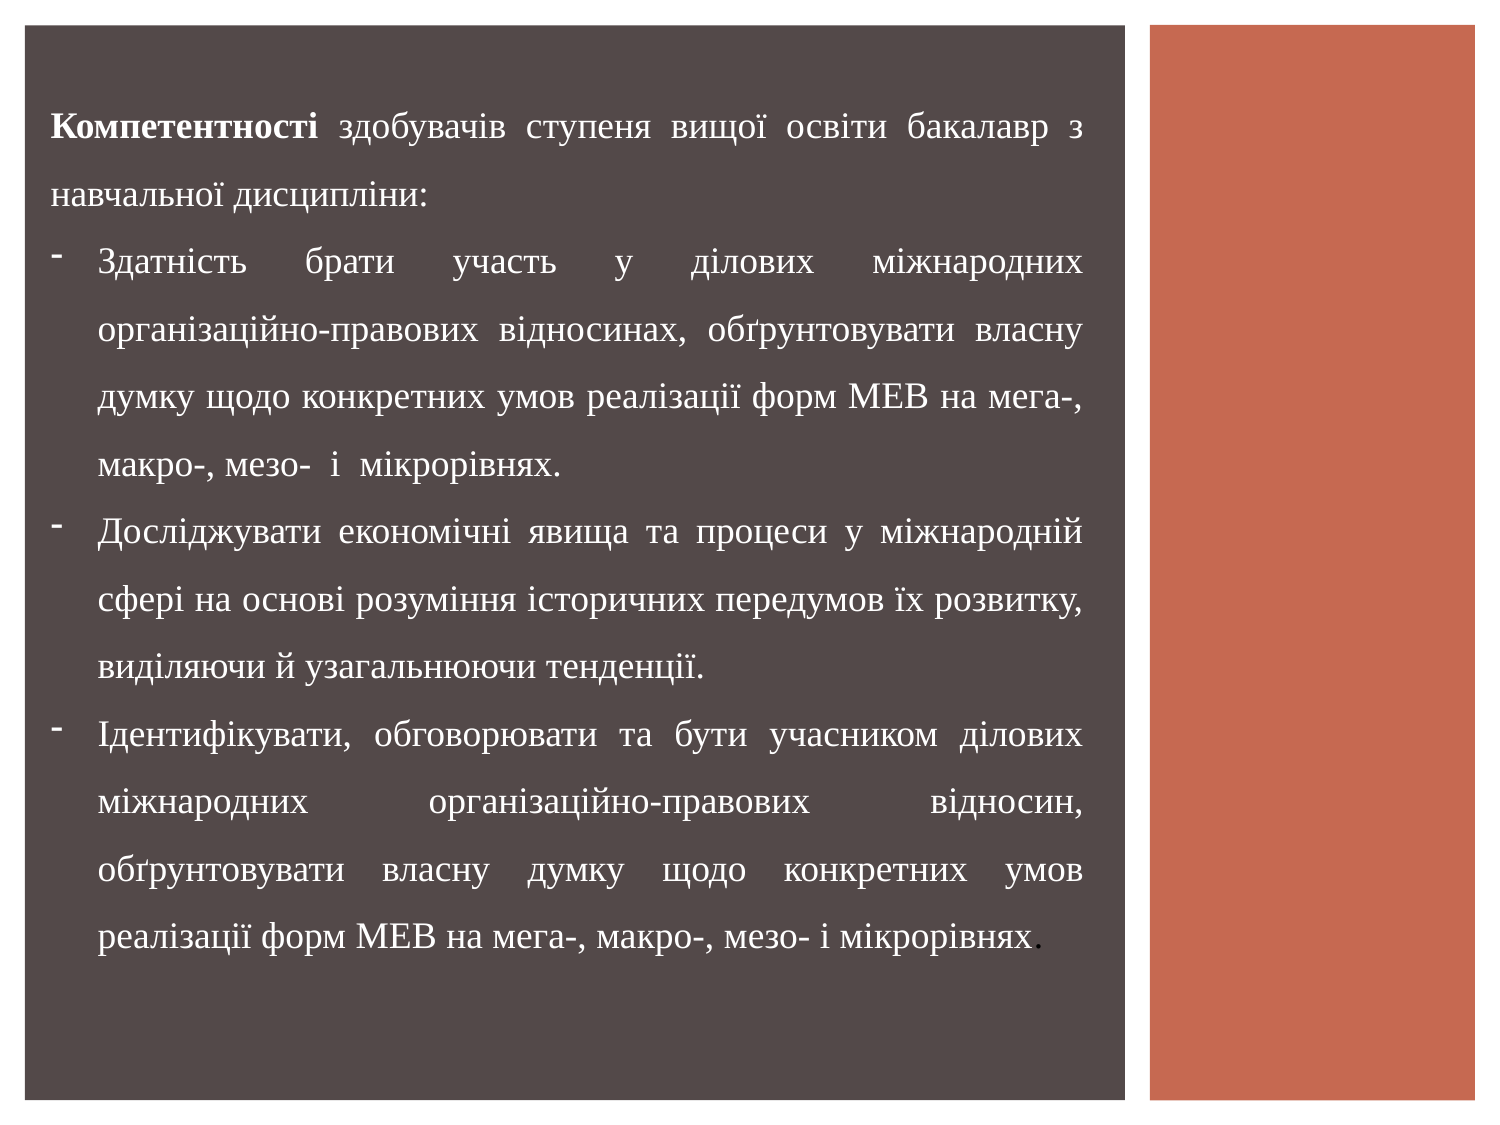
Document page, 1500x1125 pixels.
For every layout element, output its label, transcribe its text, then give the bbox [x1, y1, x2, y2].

text_box Компетентності здобувачів ступеня вищої освіти бакалавр з навчальної дисципліни: Здатність брати участь у ділових міжнародних організаційно-правових відносинах, обґрунтовувати власну думку щодо конкретних умов реалізації форм МЕВ на мега-, макро-, мезо- і мікрорівнях. Досліджувати економічні явища та процеси у міжнародній сфері на основі розуміння історичних передумов їх розвитку, виділяючи й узагальнюючи тенденції. Ідентифікувати, обговорювати та бути учасником ділових міжнародних організаційно-правових відносин, обґрунтовувати власну думку щодо конкретних умов реалізації форм МЕВ на мега-, макро-, мезо- і мікрорівнях. [35, 71, 1099, 1113]
